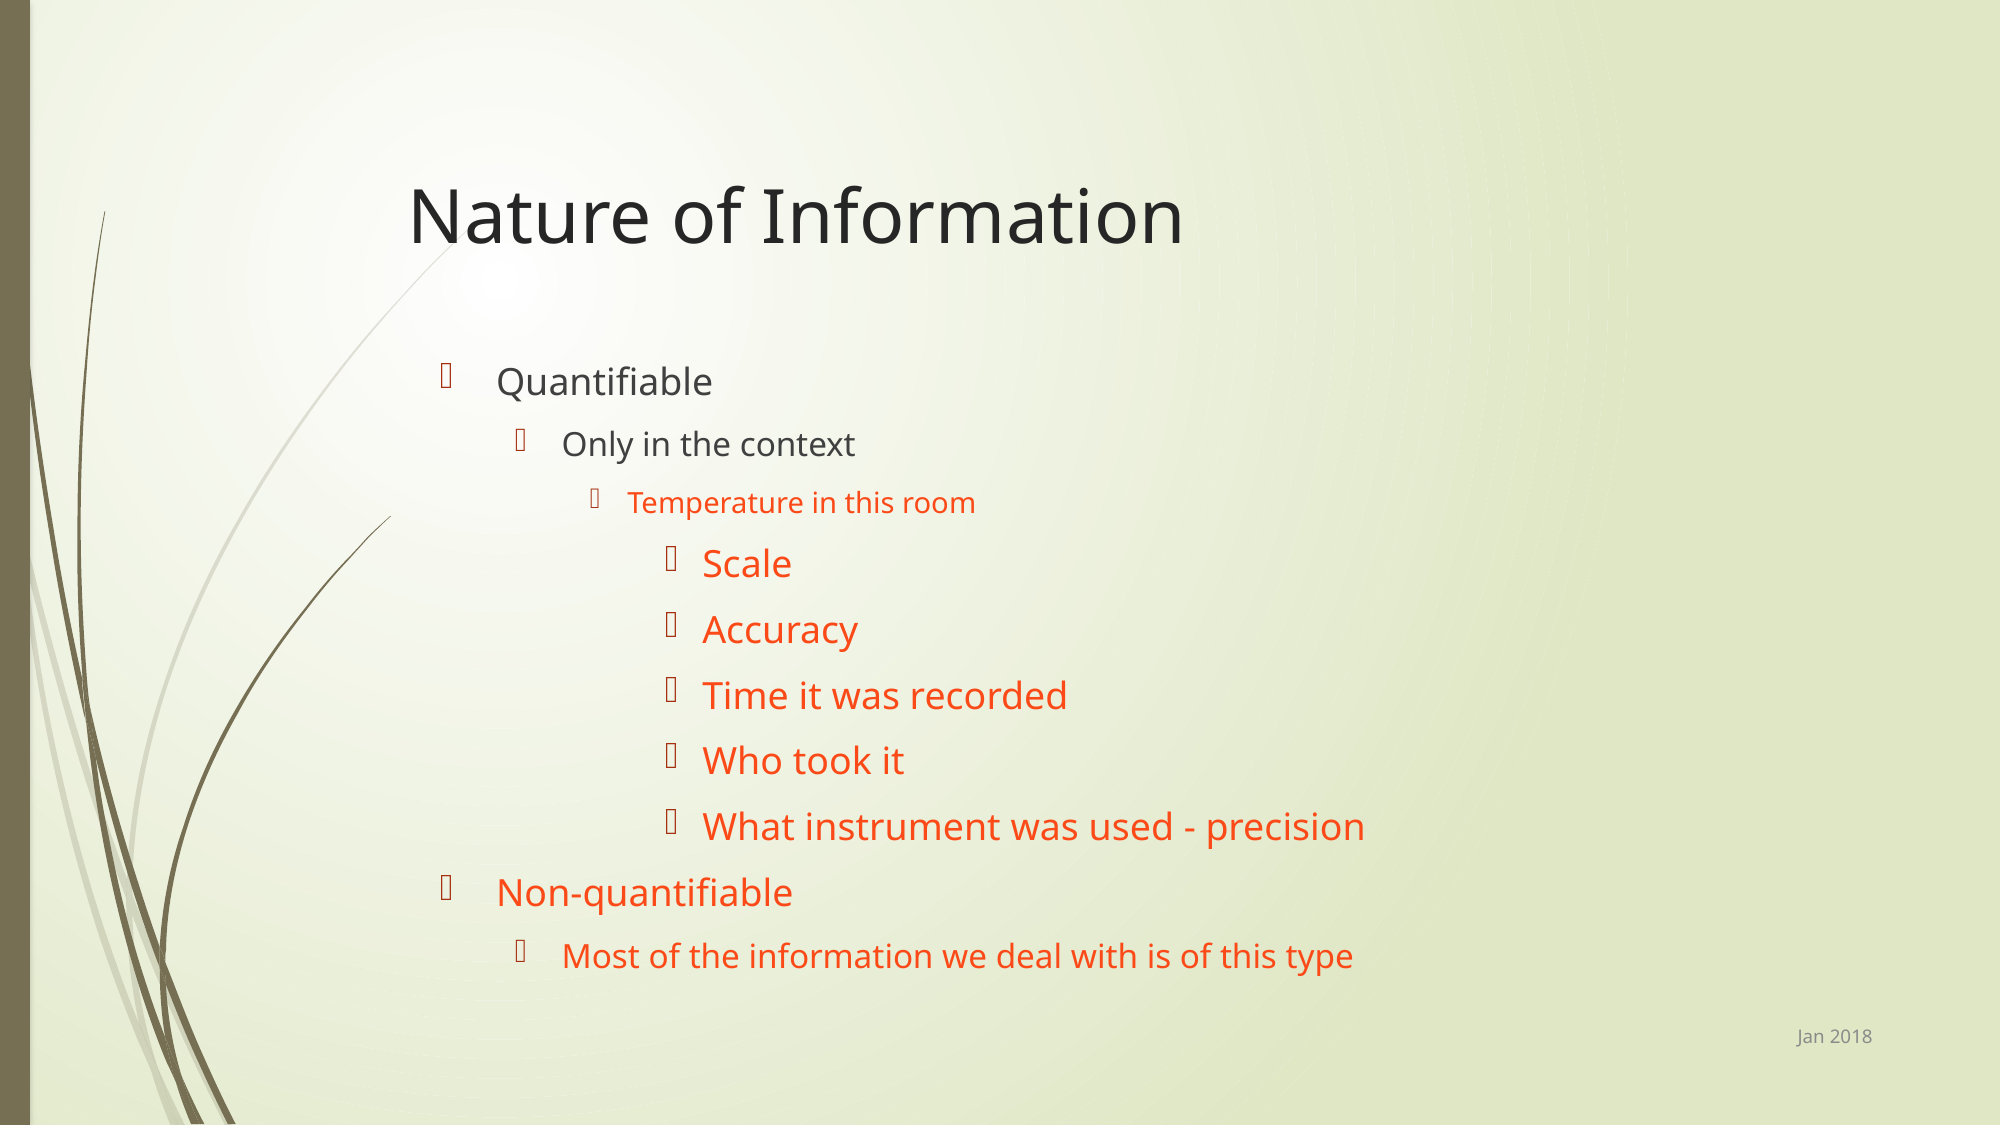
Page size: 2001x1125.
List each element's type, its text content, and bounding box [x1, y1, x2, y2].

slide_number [1699, 1005, 1888, 1067]
list Quantifiable Only in the context Temperature in this room Scale Accuracy Time it was recorded Who took it What instrument was used - precision Non-quantifiable Most of the information we deal with is of this type [424, 350, 1888, 988]
title Nature of Information [392, 141, 1732, 267]
